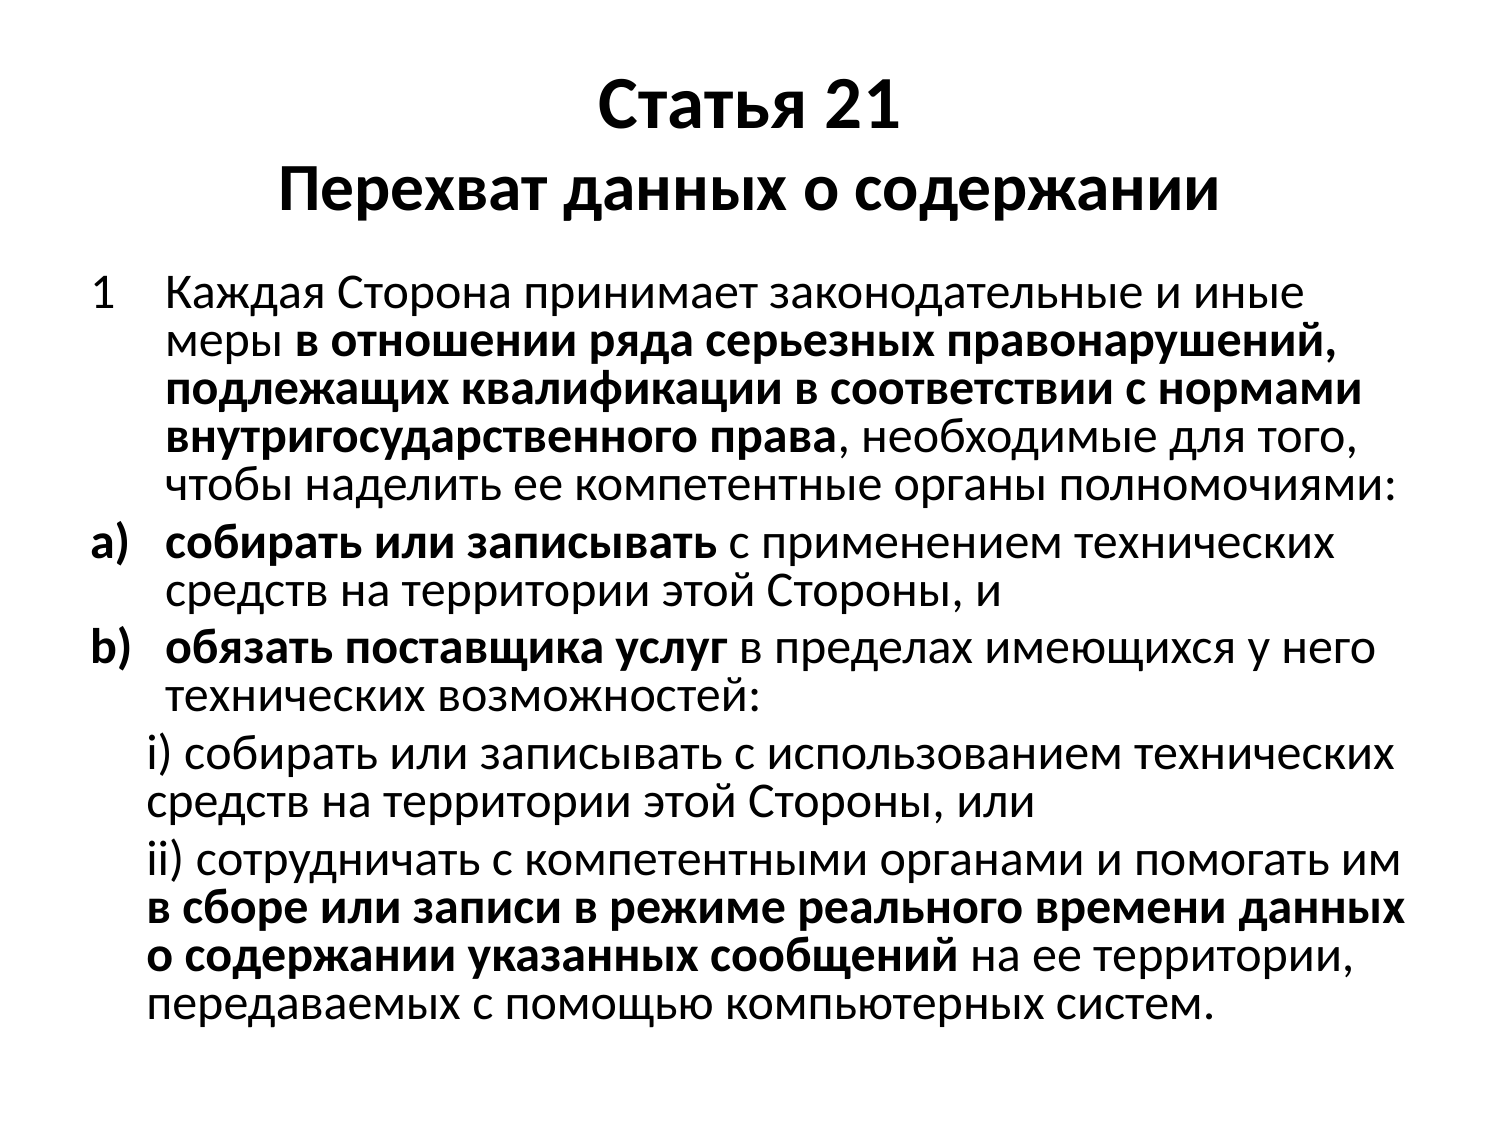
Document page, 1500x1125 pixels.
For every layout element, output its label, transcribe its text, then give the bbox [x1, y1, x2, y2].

list Каждая Сторона принимает законодательные и иные меры в отношении ряда серьезных правонарушений, подлежащих квалификации в соответствии с нормами внутригосударственного права, необходимые для того, чтобы наделить ее компетентные органы полномочиями: собирать или записывать с применением технических средств на территории этой Стороны, и обязать поставщика услуг в пределах имеющихся у него технических возможностей: i) собирать или записывать с использованием технических средств на территории этой Стороны, или ii) сотрудничать с компетентными органами и помогать им в сборе или записи в режиме реального времени данных о содержании указанных сообщений на ее территории, передаваемых с помощью компьютерных систем. [74, 262, 1426, 1088]
title Статья 21 Перехват данных о содержании [74, 44, 1426, 233]
